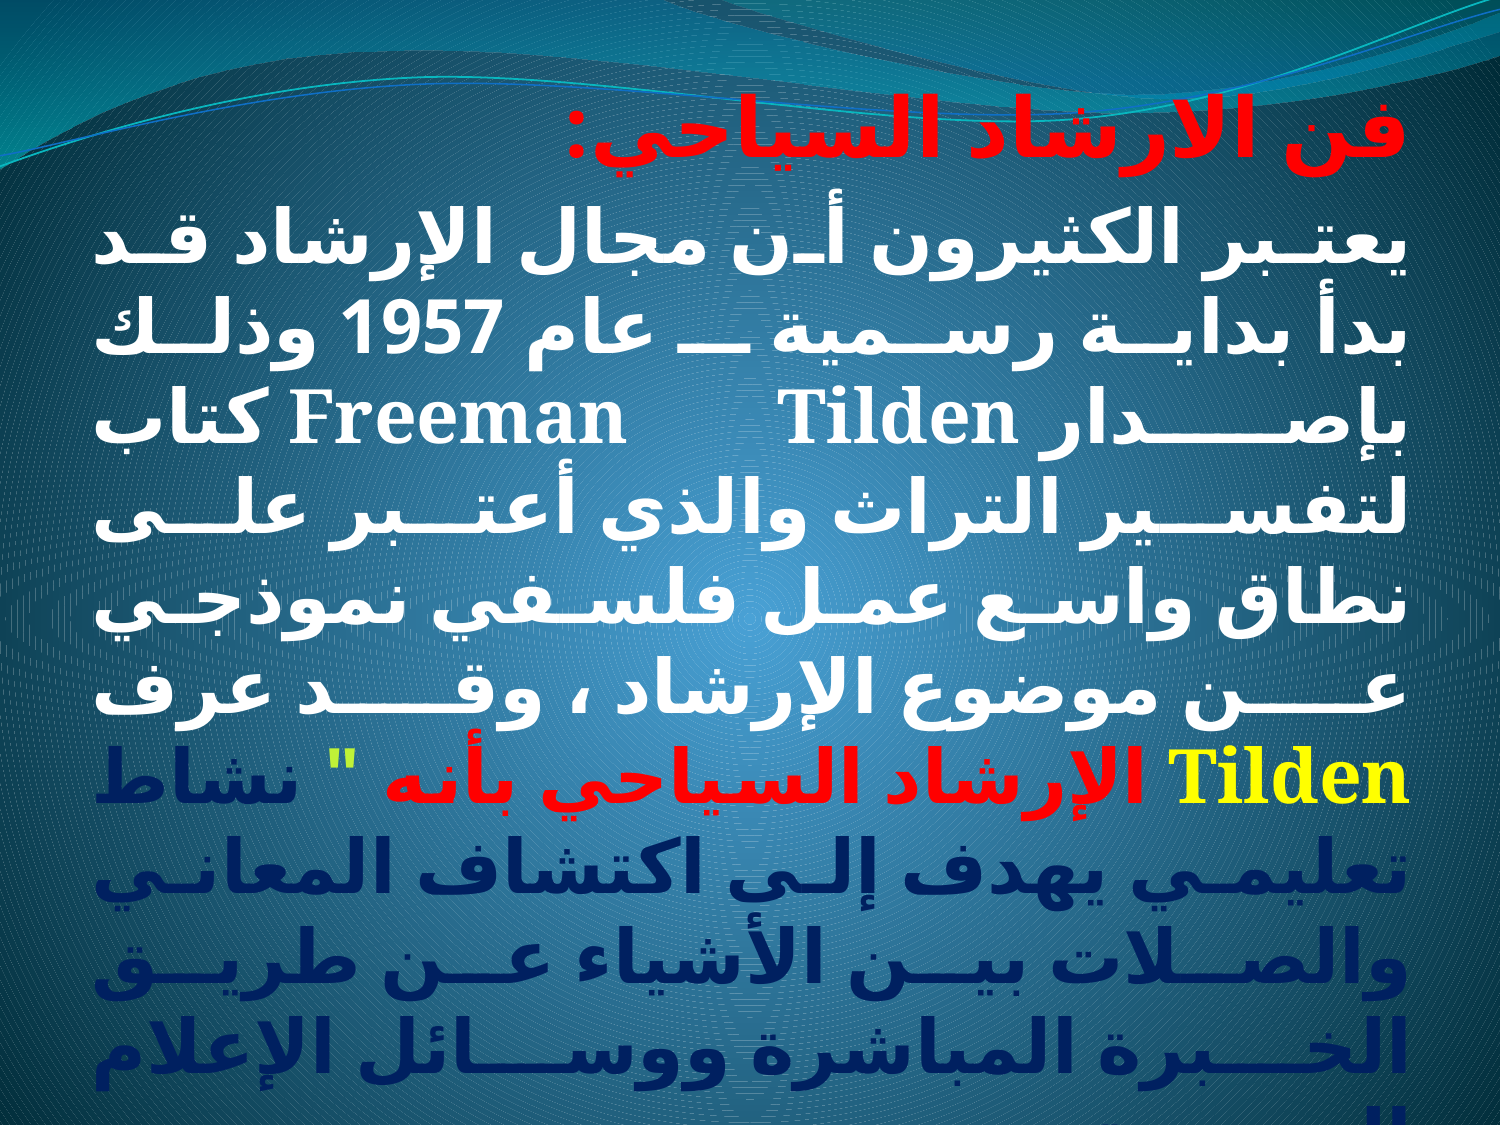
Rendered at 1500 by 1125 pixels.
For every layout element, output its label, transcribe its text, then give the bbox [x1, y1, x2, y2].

list فن الارشاد السياحي: يعتبر الكثيرون أن مجال الإرشاد قد بدأ بداية رسمية ـ عام 1957 وذلك بإصدار Freeman Tilden كتاب لتفسير التراث والذي أعتبر على نطاق واسع عمل فلسفي نموذجي عن موضوع الإرشاد ، وقد عرف Tilden الإرشاد السياحي بأنه " نشاط تعليمي يهدف إلى اكتشاف المعاني والصلات بين الأشياء عن طريق الخبرة المباشرة ووسائل الإعلام الموضحة. [76, 66, 1427, 1050]
